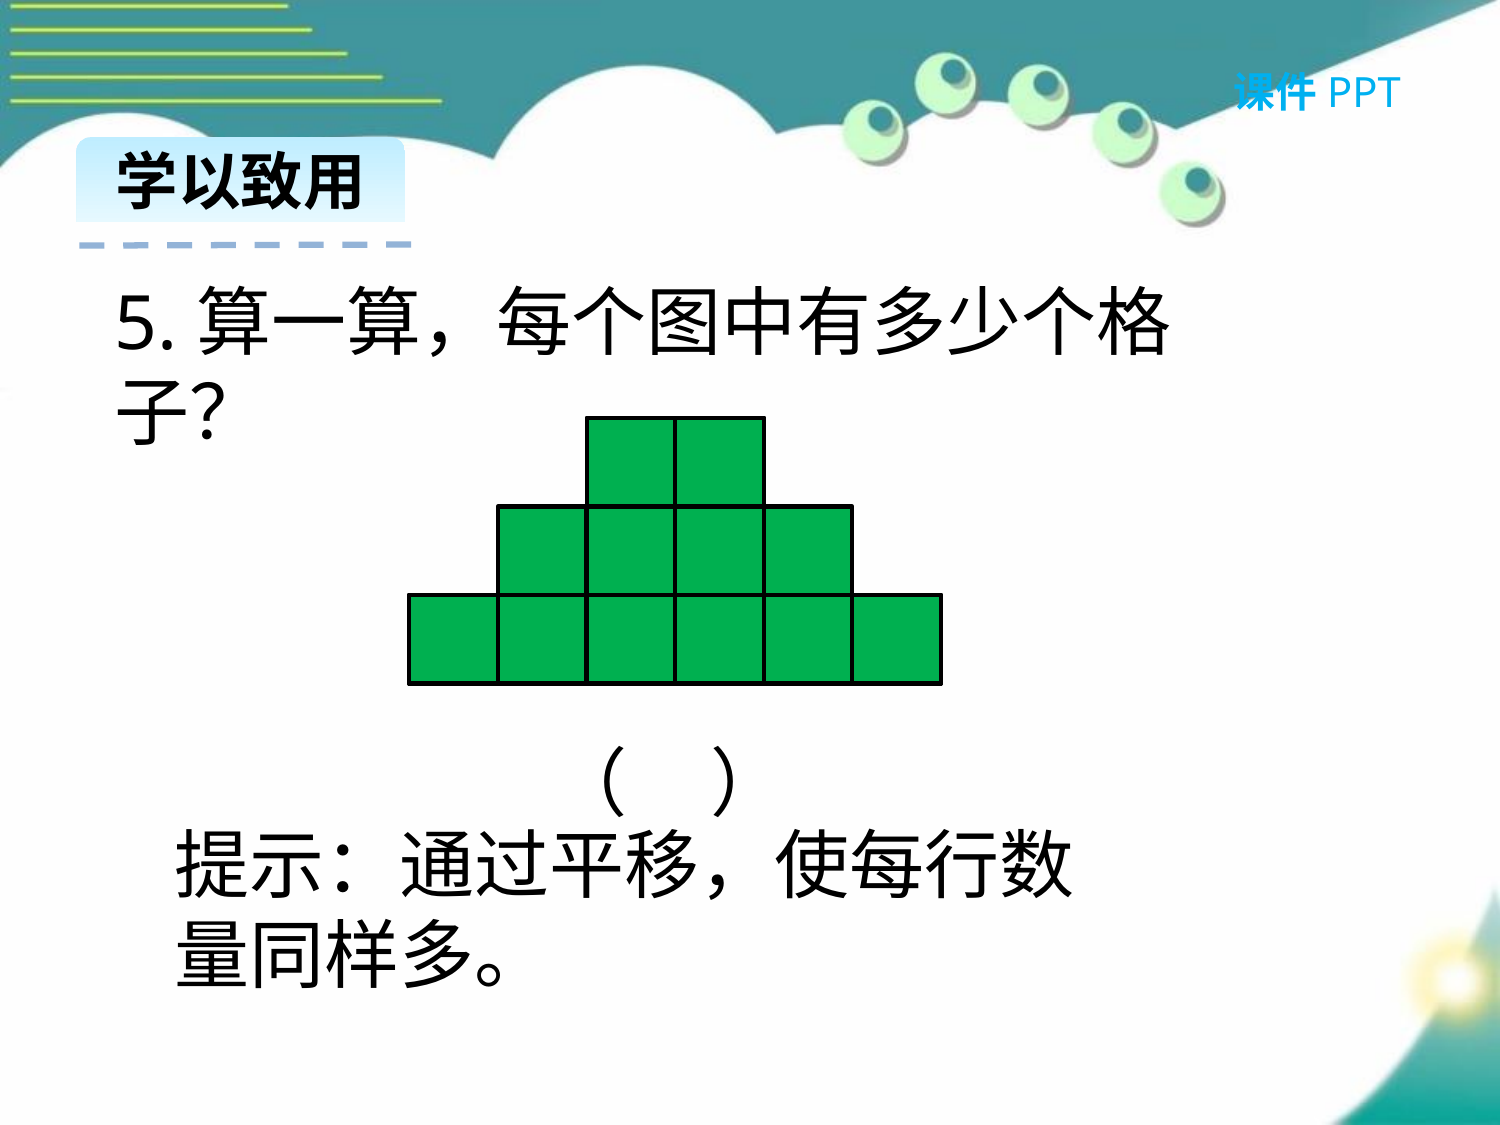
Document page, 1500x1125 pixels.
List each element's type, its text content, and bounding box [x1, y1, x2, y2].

text_box （ ） [537, 727, 851, 810]
text_box 5.算一算，每个图中有多少个格子？ [100, 267, 1336, 462]
text_box [673, 416, 766, 504]
text_box 课件PPT [1218, 58, 1418, 124]
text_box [76, 136, 420, 246]
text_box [497, 506, 853, 684]
text_box 提示：通过平移，使每行数量同样多。 [159, 810, 1110, 1006]
text_box [585, 416, 673, 504]
picture [0, 0, 1500, 1125]
text_box [407, 593, 493, 686]
text_box [857, 593, 943, 686]
